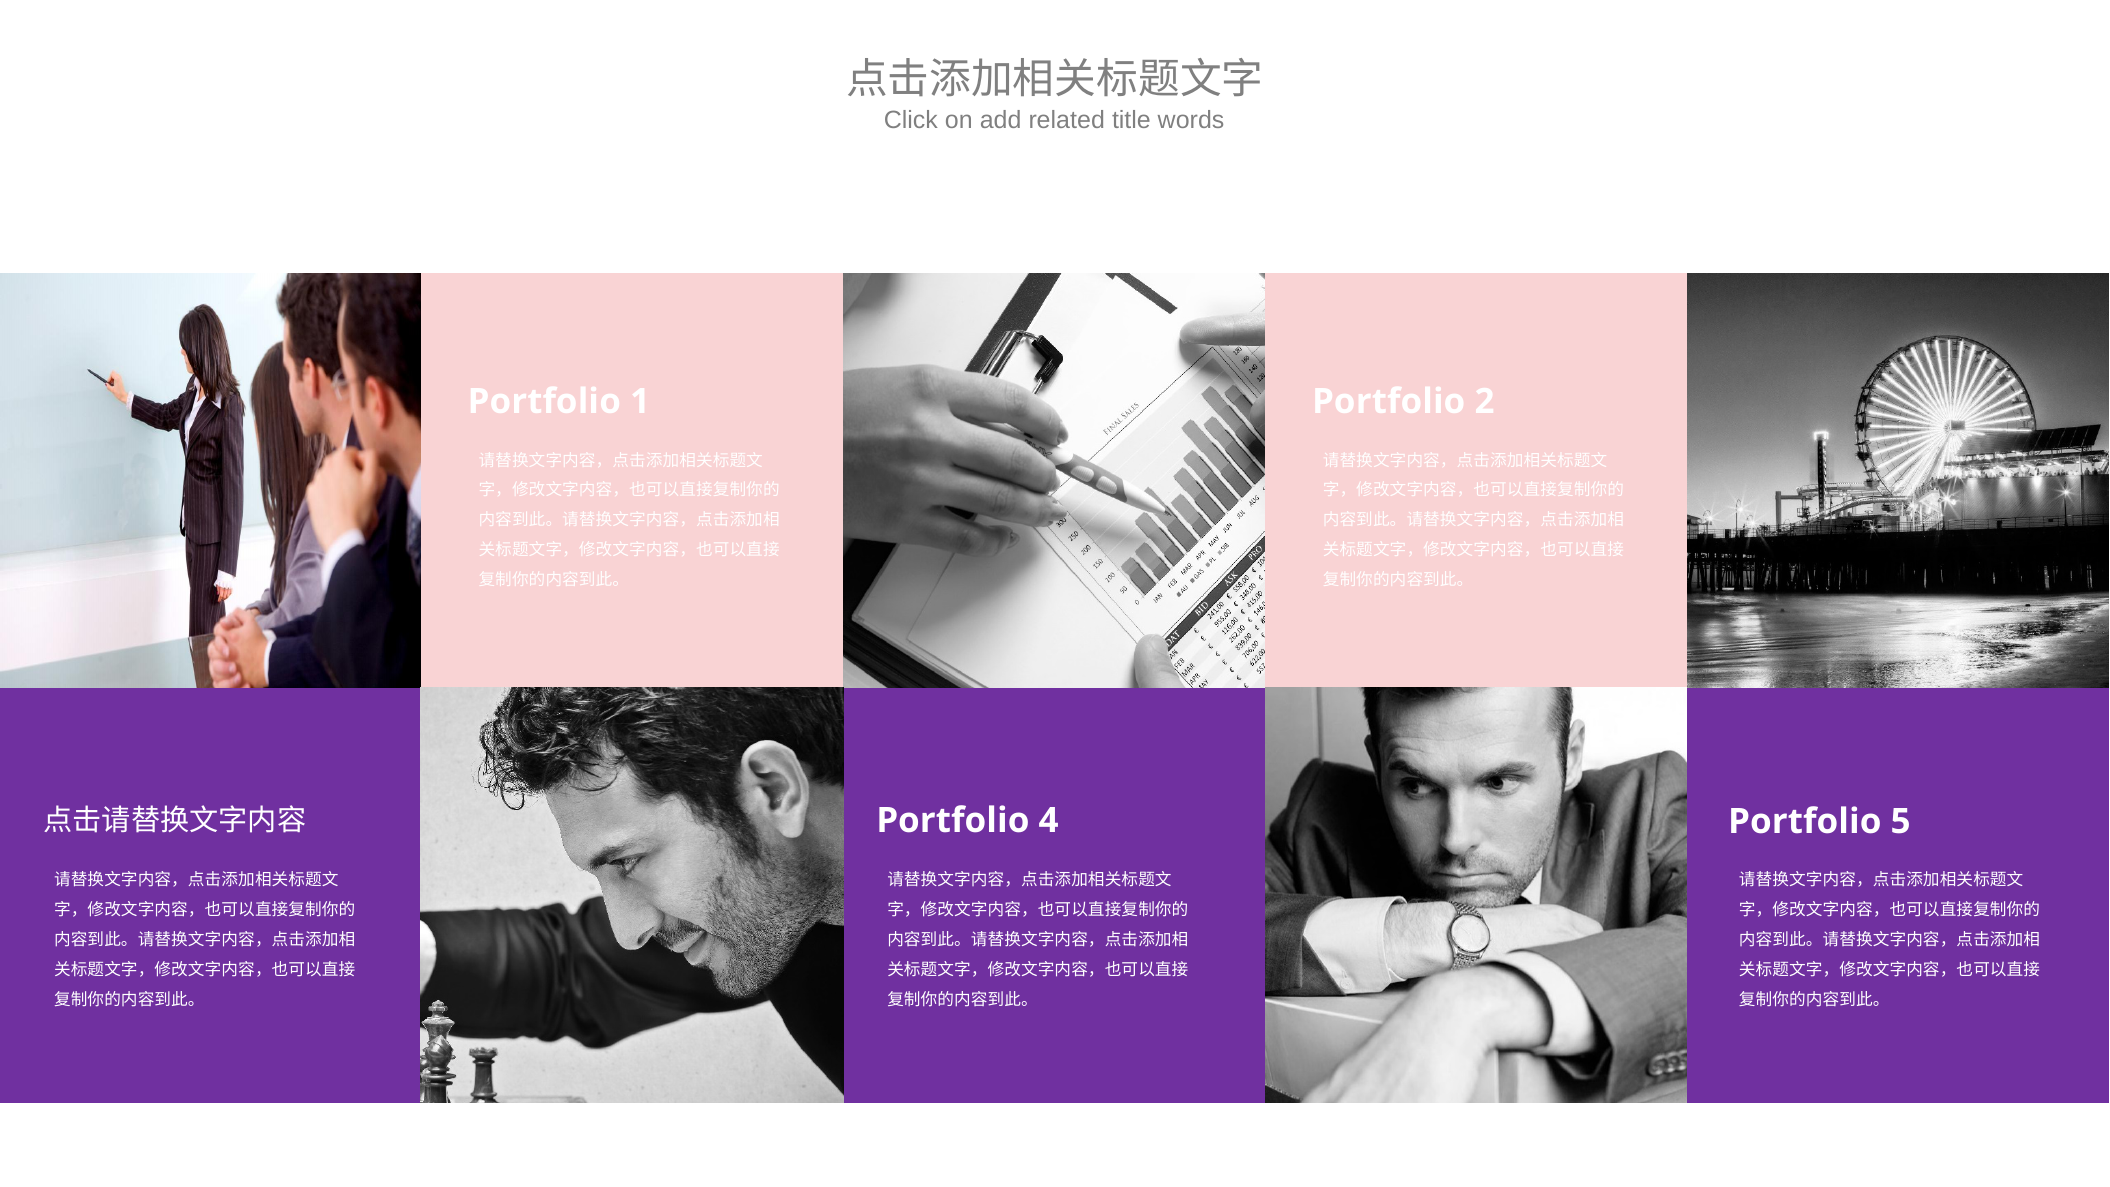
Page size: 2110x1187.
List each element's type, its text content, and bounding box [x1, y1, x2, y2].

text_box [1265, 273, 1687, 1103]
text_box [0, 273, 420, 1103]
text_box 点击添加相关标题文字 [803, 44, 1307, 107]
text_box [1687, 273, 2109, 1103]
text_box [843, 273, 1265, 1103]
text_box Click on add related title words [864, 95, 1246, 158]
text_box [420, 273, 843, 1103]
